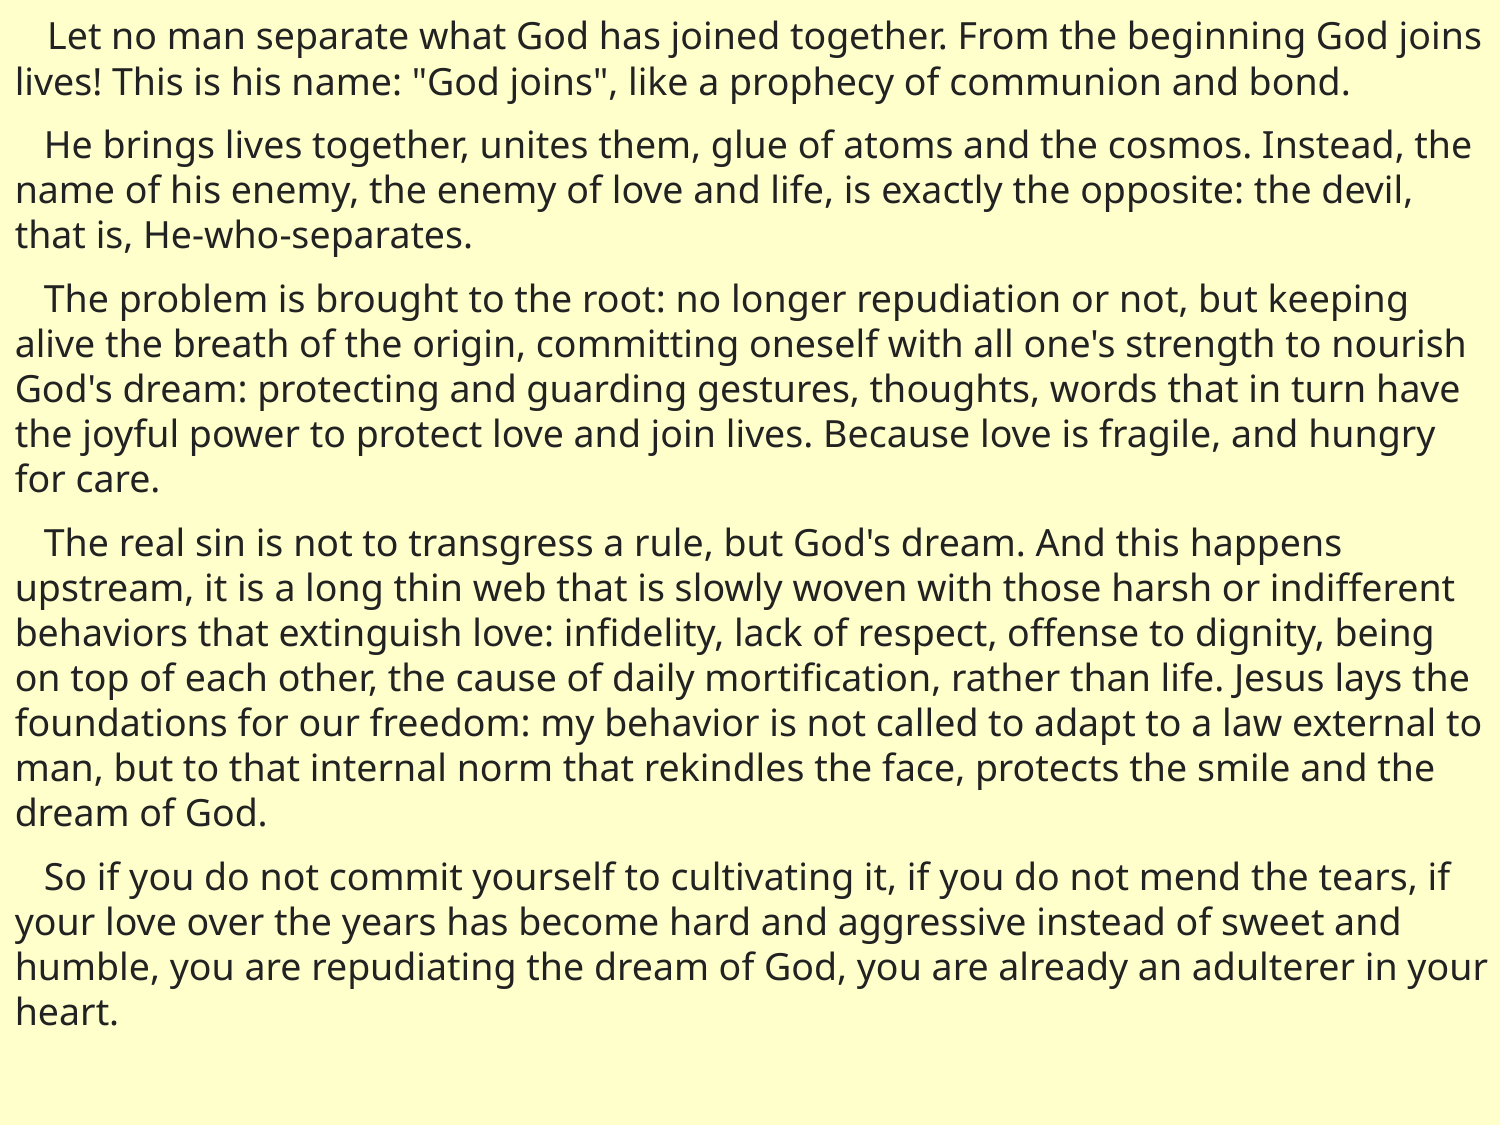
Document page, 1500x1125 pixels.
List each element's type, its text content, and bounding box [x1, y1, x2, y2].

text_box Let no man separate what God has joined together. From the beginning God joins lives! This is his name: "God joins", like a prophecy of communion and bond. He brings lives together, unites them, glue of atoms and the cosmos. Instead, the name of his enemy, the enemy of love and life, is exactly the opposite: the devil, that is, He-who-separates. The problem is brought to the root: no longer repudiation or not, but keeping alive the breath of the origin, committing oneself with all one's strength to nourish God's dream: protecting and guarding gestures, thoughts, words that in turn have the joyful power to protect love and join lives. Because love is fragile, and hungry for care. The real sin is not to transgress a rule, but God's dream. And this happens upstream, it is a long thin web that is slowly woven with those harsh or indifferent behaviors that extinguish love: infidelity, lack of respect, offense to dignity, being on top of each other, the cause of daily mortification, rather than life. Jesus lays the foundations for our freedom: my behavior is not called to adapt to a law external to man, but to that internal norm that rekindles the face, protects the smile and the dream of God. So if you do not commit yourself to cultivating it, if you do not mend the tears, if your love over the years has become hard and aggressive instead of sweet and humble, you are repudiating the dream of God, you are already an adulterer in your heart. [0, 0, 1500, 1104]
